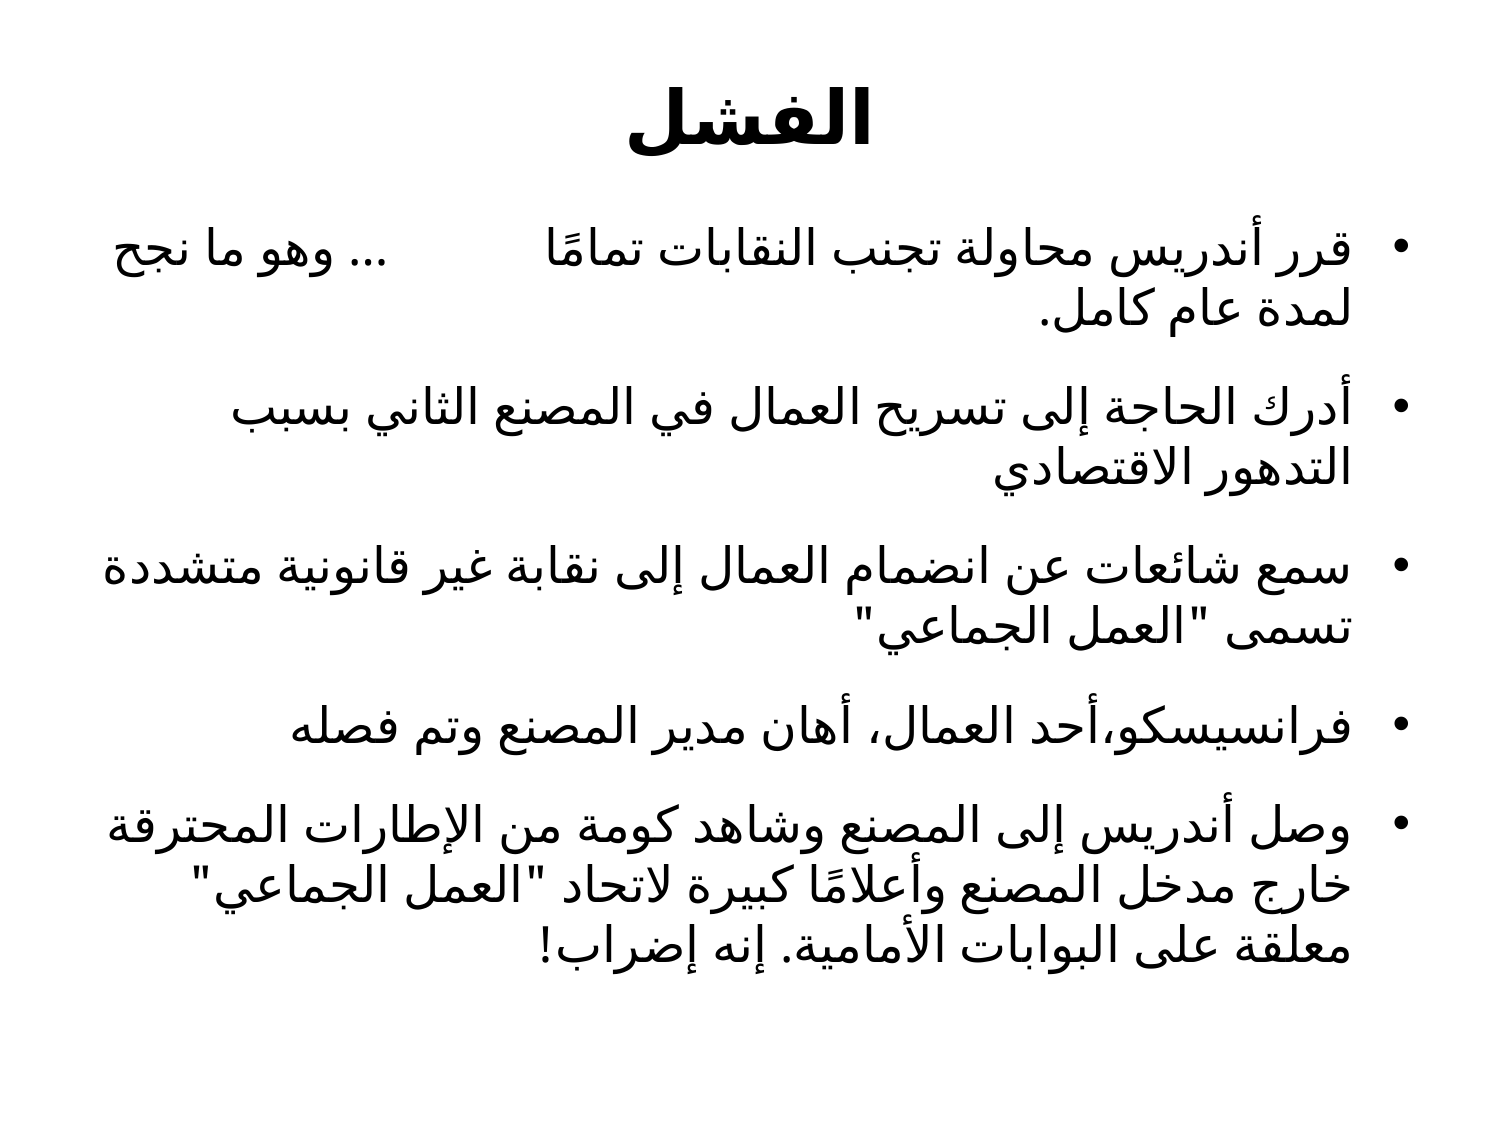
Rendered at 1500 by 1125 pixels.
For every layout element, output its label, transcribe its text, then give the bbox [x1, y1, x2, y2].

title الفشل [75, 20, 1425, 208]
list قرر أندريس محاولة تجنب النقابات تمامًا … وهو ما نجح لمدة عام كامل. أدرك الحاجة إلى تسريح العمال في المصنع الثاني بسبب التدهور الاقتصادي سمع شائعات عن انضمام العمال إلى نقابة غير قانونية متشددة تسمى "العمل الجماعي" فرانسيسكو،أحد العمال، أهان مدير المصنع وتم فصله وصل أندريس إلى المصنع وشاهد كومة من الإطارات المحترقة خارج مدخل المصنع وأعلامًا كبيرة لاتحاد "العمل الجماعي" معلقة على البوابات الأمامية. إنه إضراب! [75, 208, 1425, 1106]
